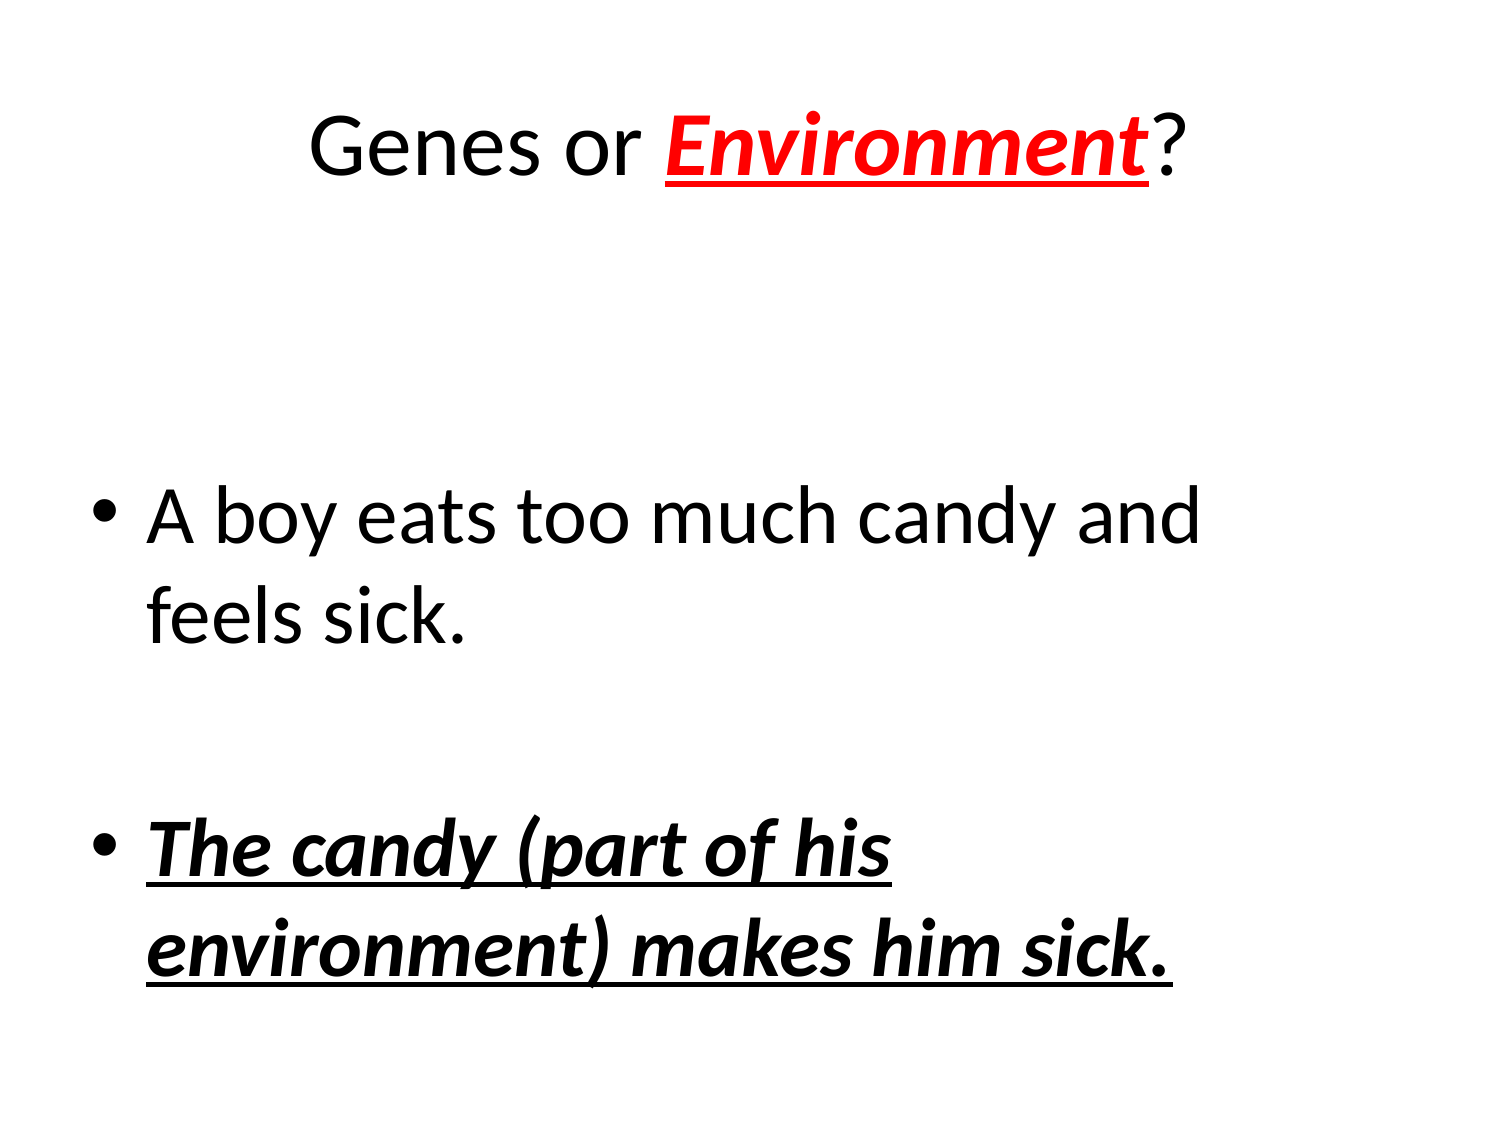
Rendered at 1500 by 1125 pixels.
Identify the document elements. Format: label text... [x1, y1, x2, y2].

title Genes or Environment? [75, 45, 1425, 233]
list A boy eats too much candy and feels sick. The candy (part of his environment) makes him sick. [75, 262, 1336, 1005]
